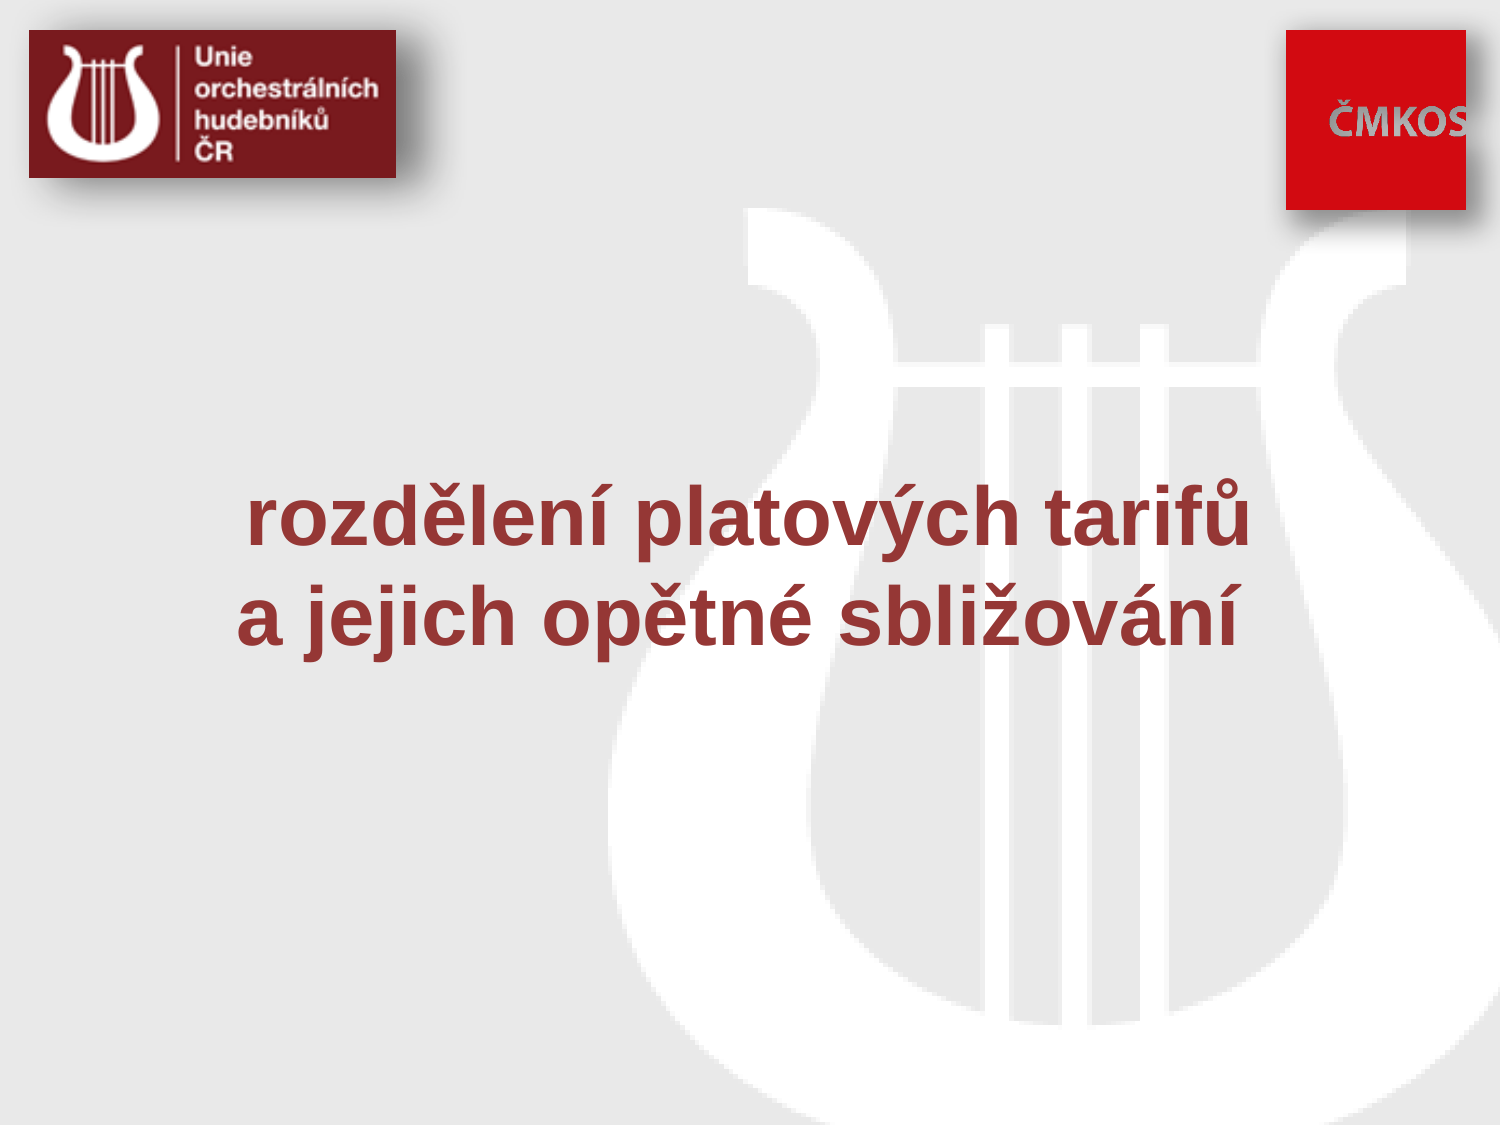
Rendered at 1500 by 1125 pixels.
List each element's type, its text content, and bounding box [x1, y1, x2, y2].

picture [29, 30, 396, 178]
picture [607, 30, 1500, 1125]
title rozdělení platových tarifů a jejich opětné sbližování [112, 441, 602, 683]
